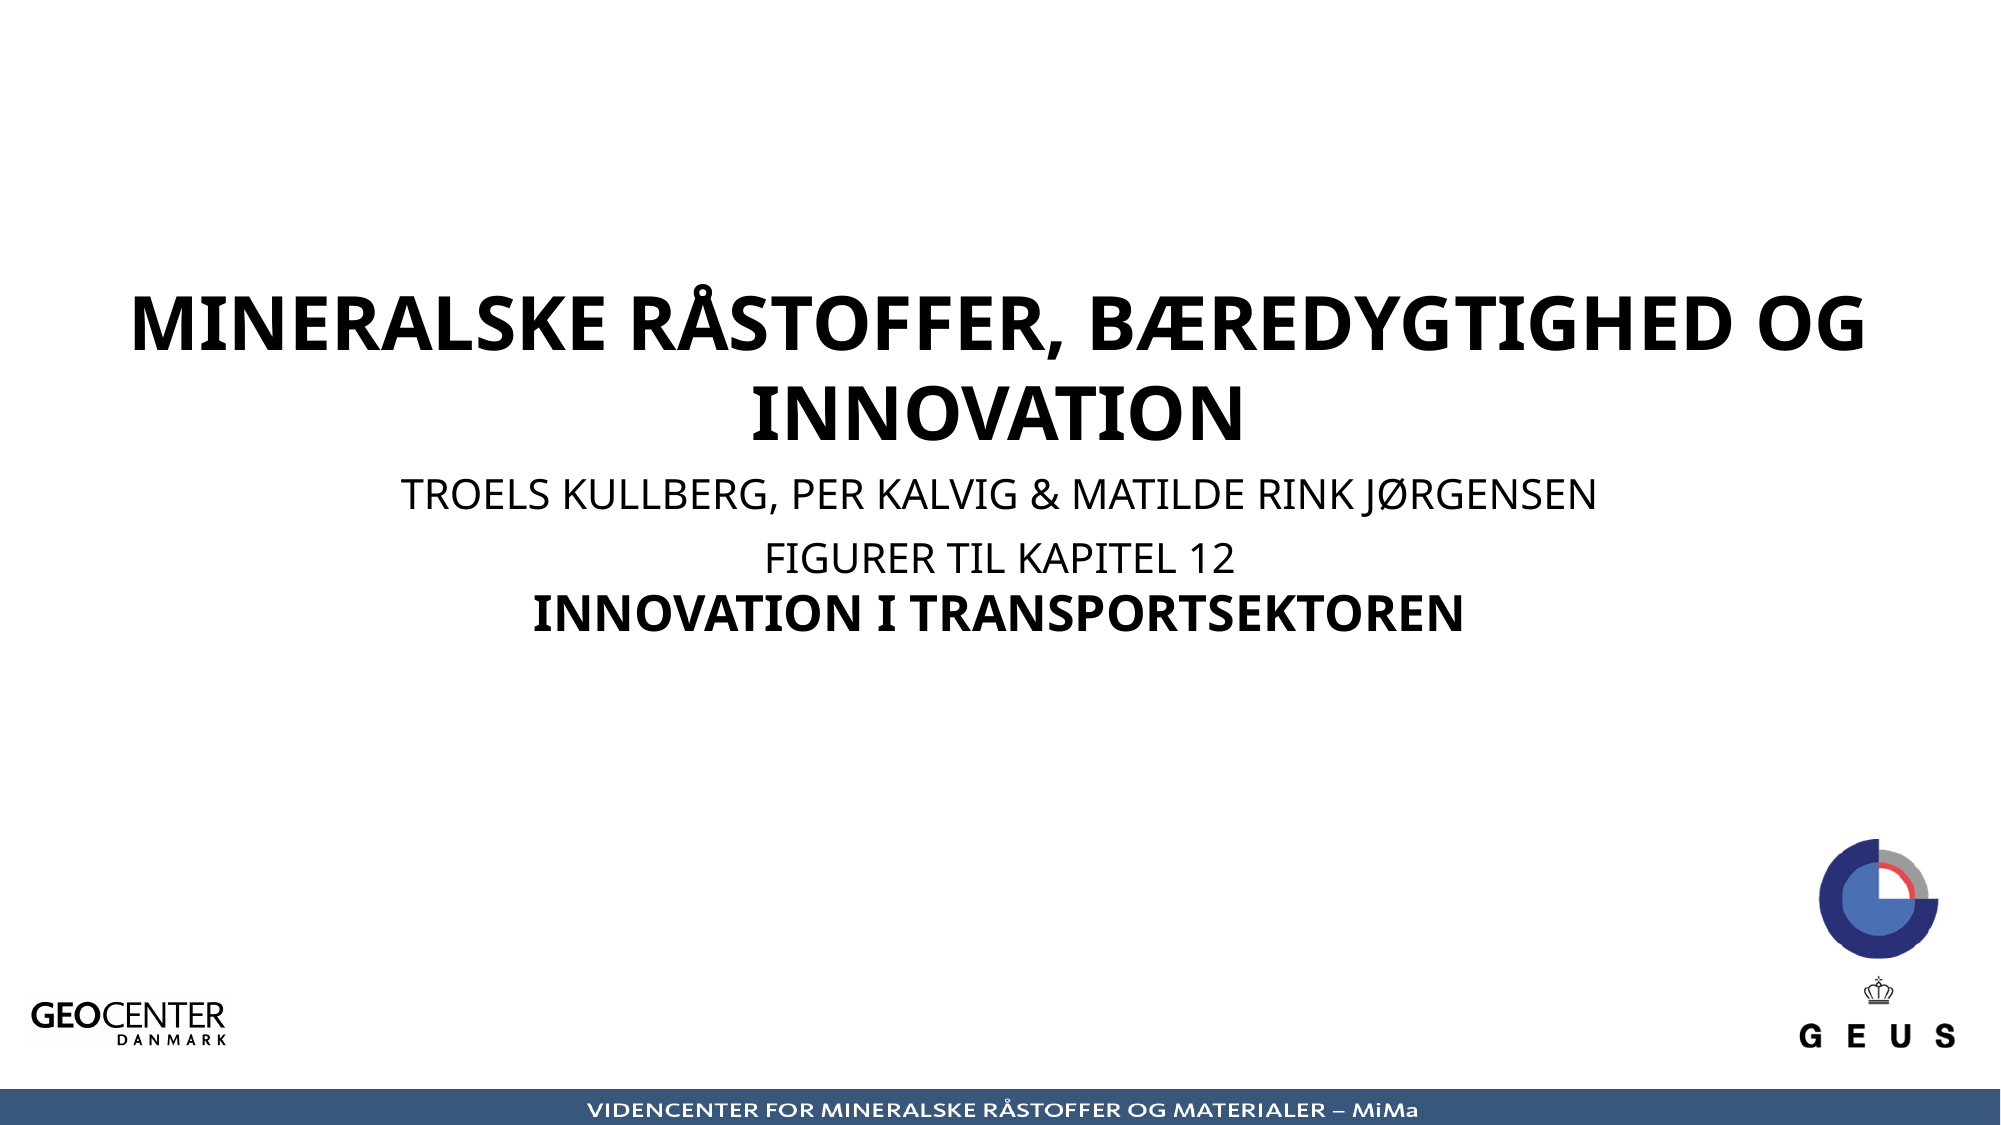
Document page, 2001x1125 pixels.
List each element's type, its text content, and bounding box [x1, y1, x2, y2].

picture [19, 996, 237, 1052]
picture [0, 838, 2001, 1125]
text_box Figurer til kapitel 12 Innovation i transportsektoren [422, 528, 1578, 645]
text_box Mineralske råstoffer, bæredygtighed og innovation Troels Kullberg, Per Kalvig & Matilde Rink Jørgensen [103, 264, 1897, 529]
